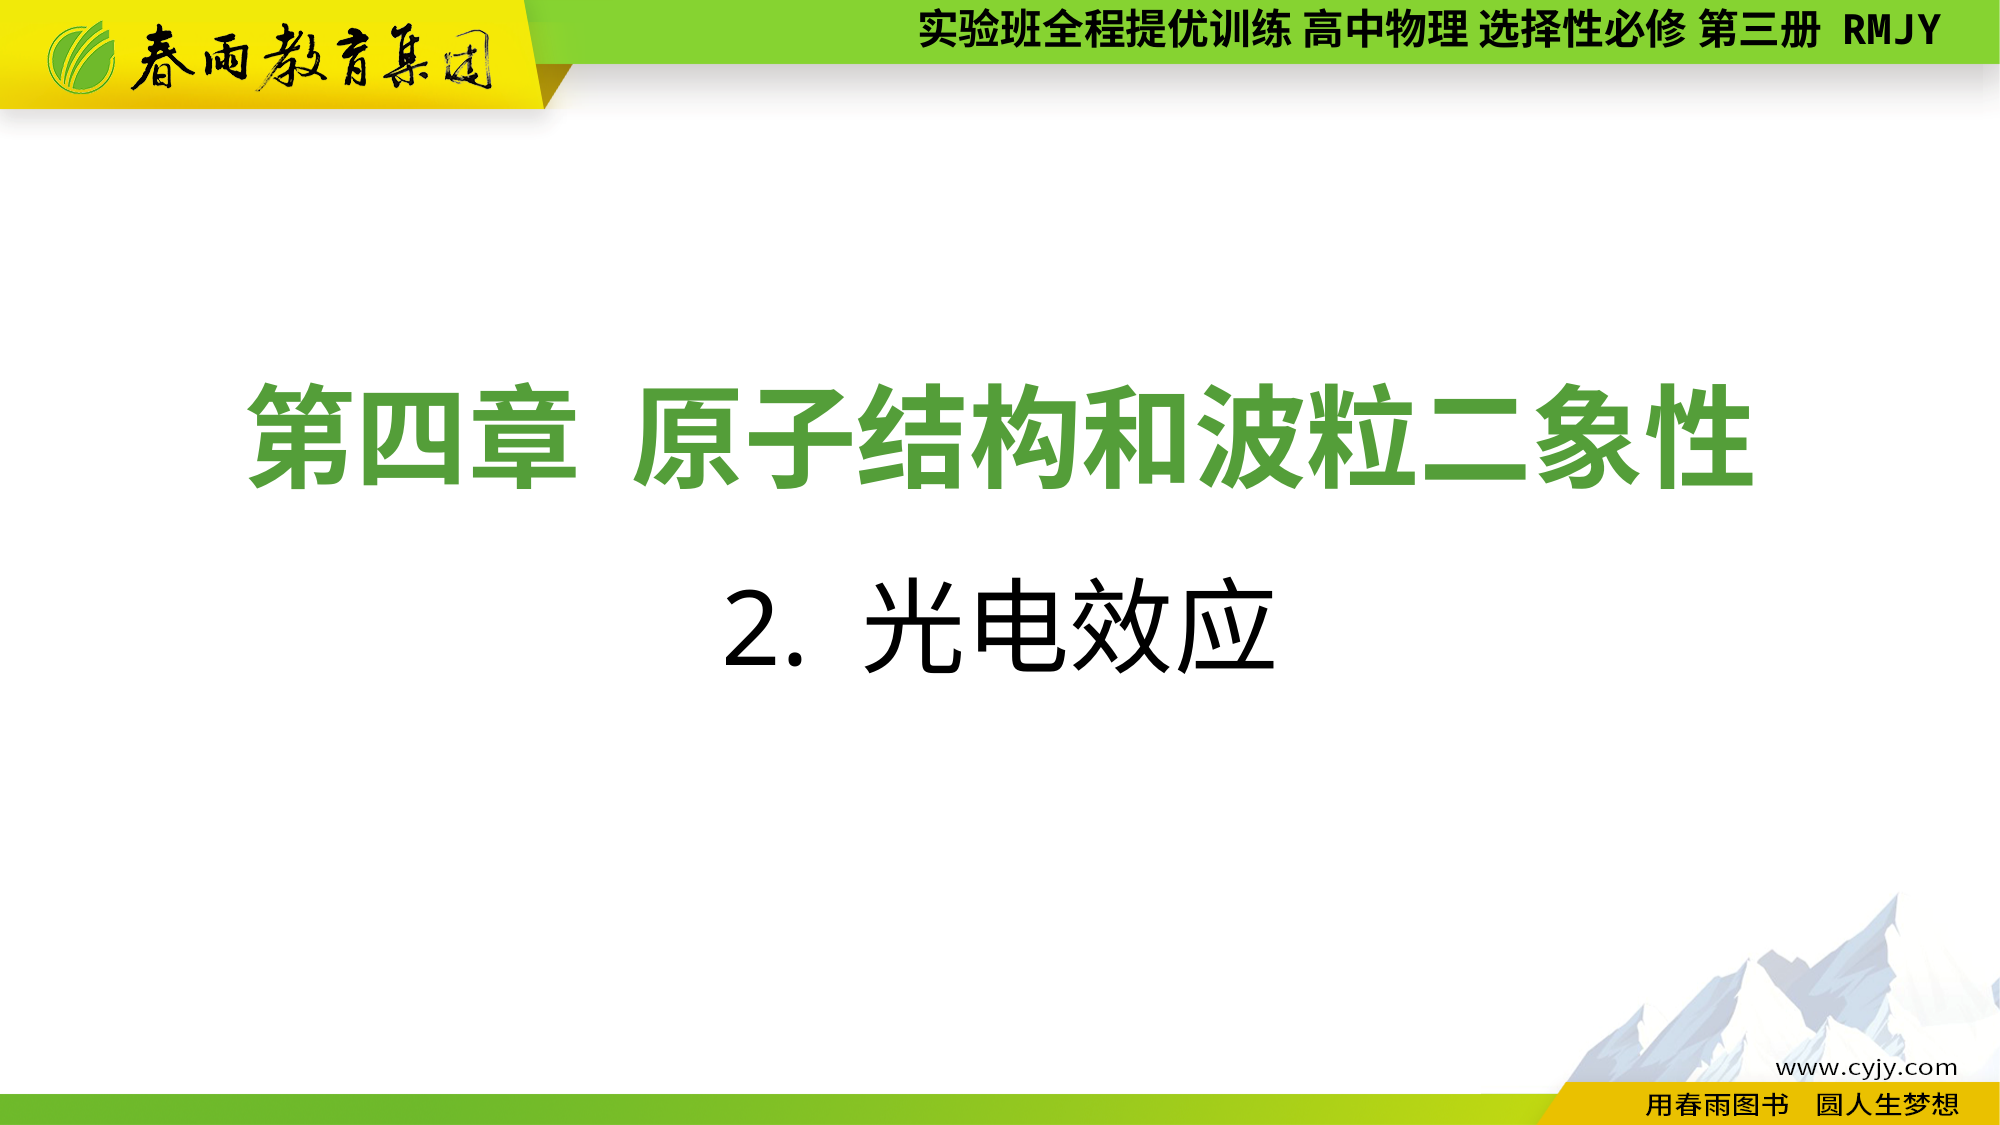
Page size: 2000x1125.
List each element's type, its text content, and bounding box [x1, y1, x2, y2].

text_box 第四章 原子结构和波粒二象性 [54, 291, 1946, 491]
picture [0, 0, 2000, 1125]
text_box 2. 光电效应 [54, 491, 1946, 694]
